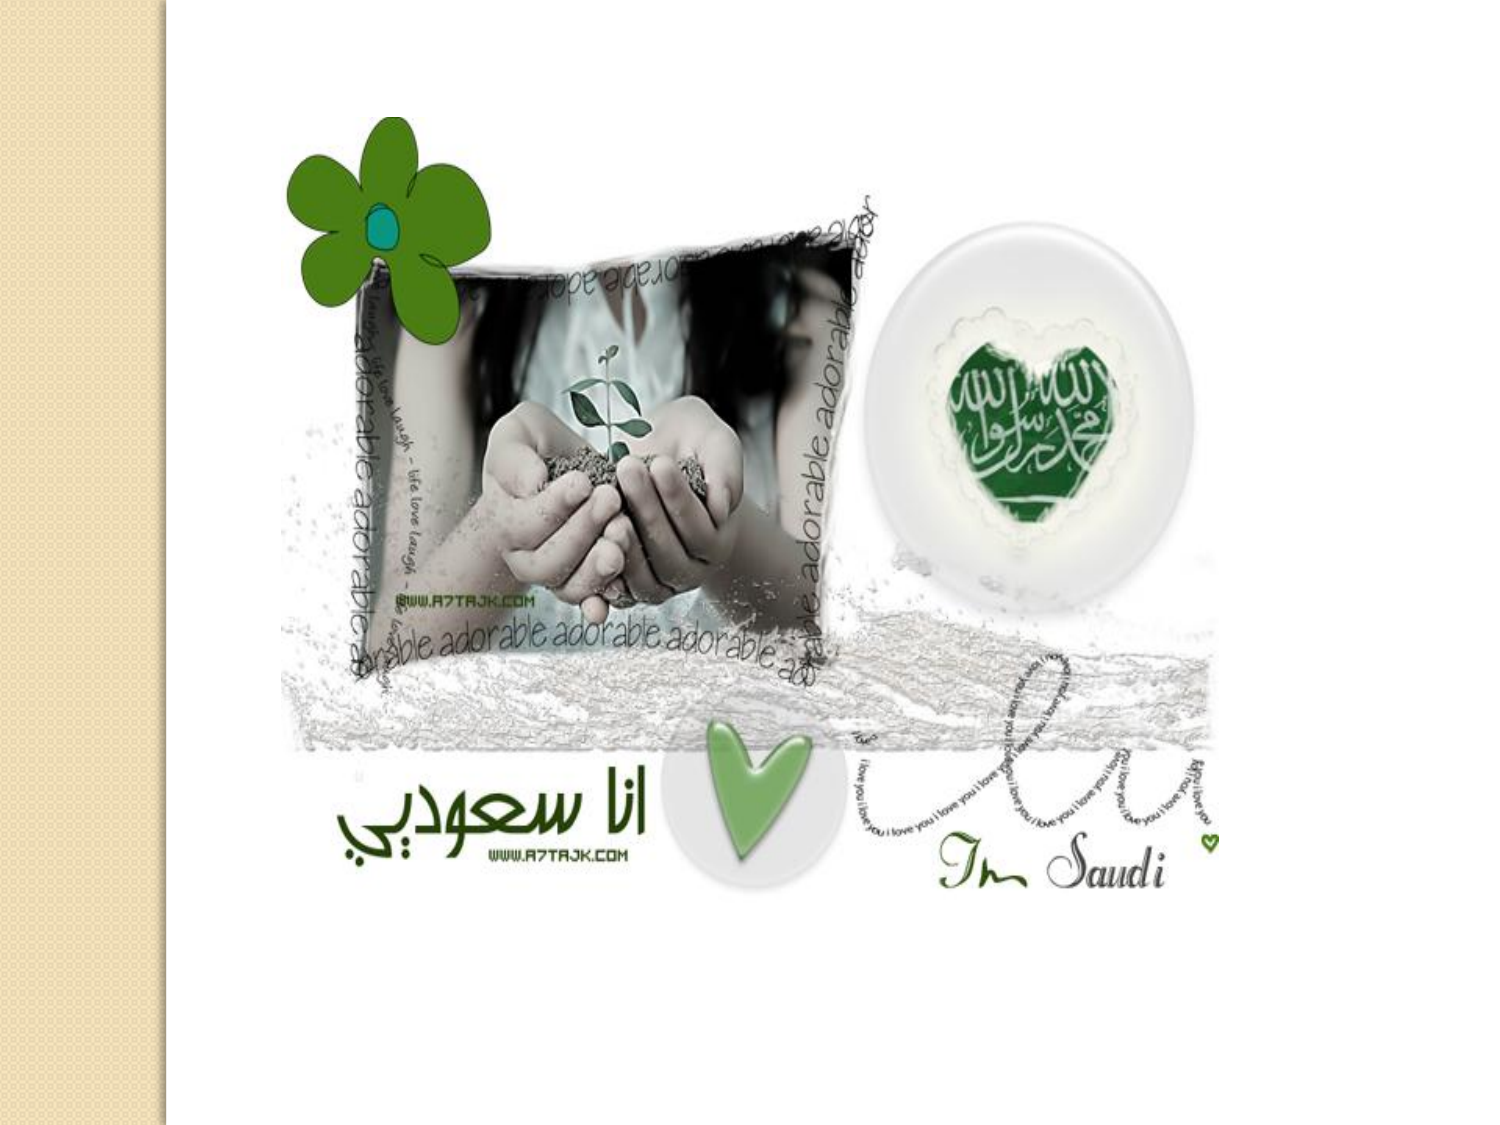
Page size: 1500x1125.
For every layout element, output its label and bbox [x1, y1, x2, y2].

picture [281, 116, 1219, 910]
